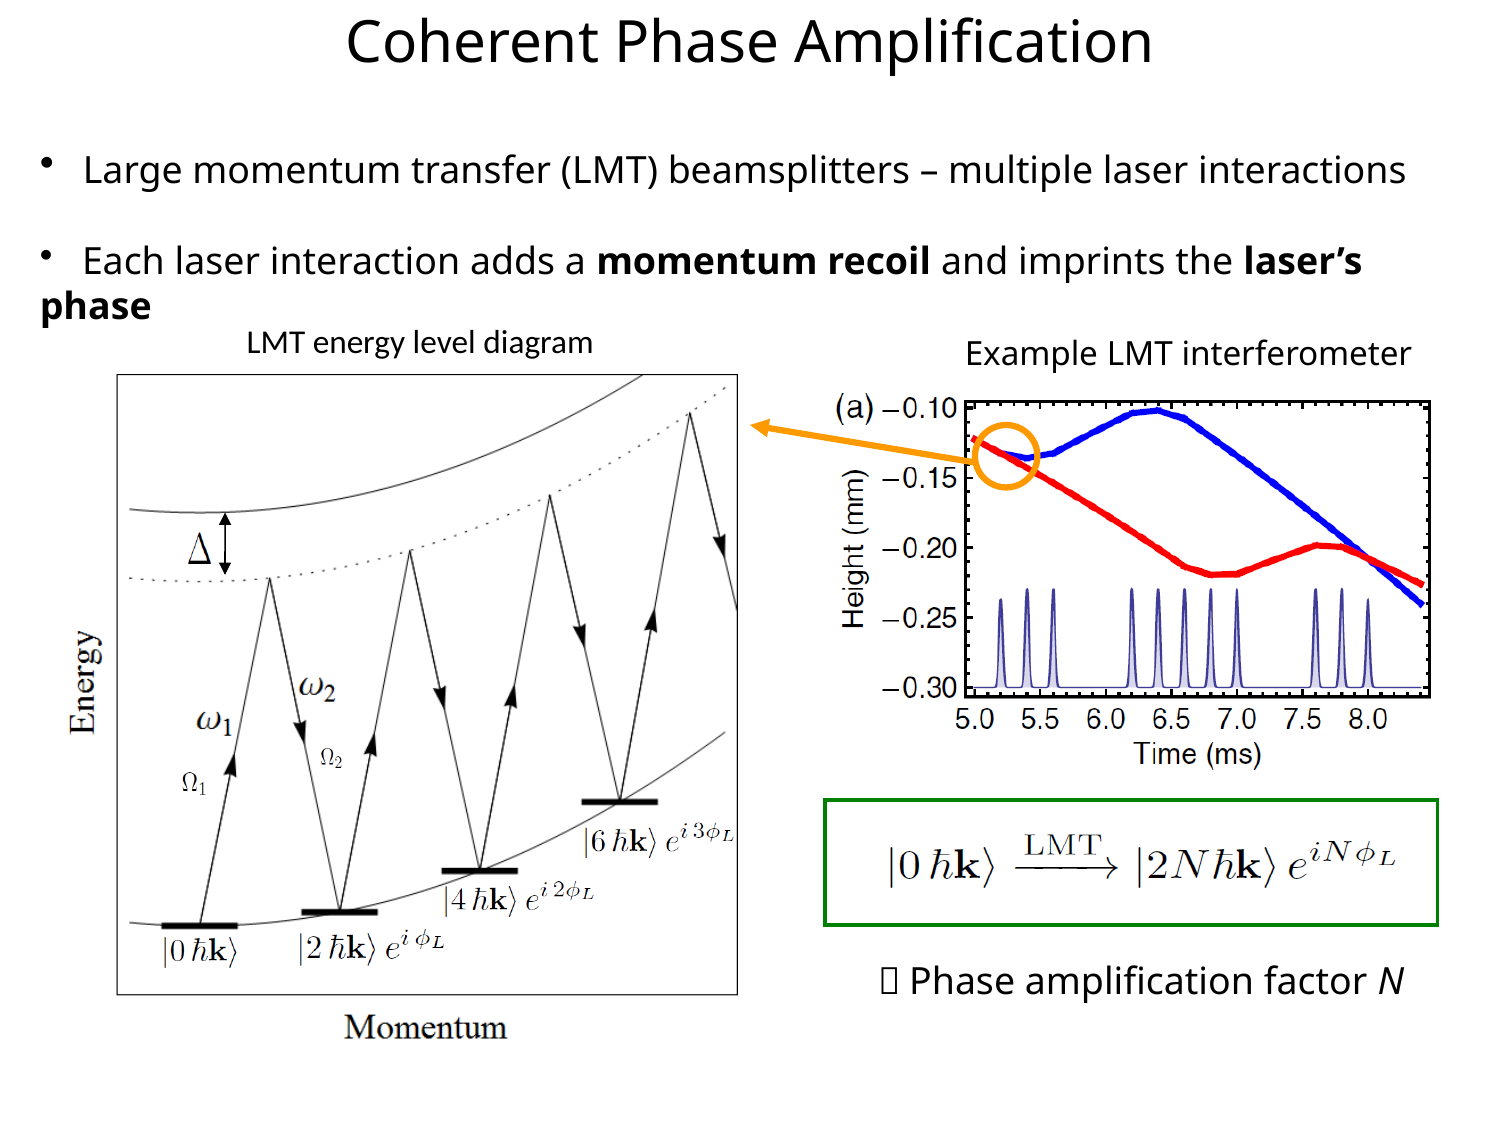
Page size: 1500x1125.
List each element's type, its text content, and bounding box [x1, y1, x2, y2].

title Coherent Phase Amplification [112, 14, 1388, 65]
text_box [750, 420, 819, 437]
picture [62, 374, 738, 1051]
text_box Example LMT interferometer [950, 324, 1494, 380]
picture [824, 380, 1451, 776]
picture [862, 824, 1426, 904]
text_box Large momentum transfer (LMT) beamsplitters – multiple laser interactions Each laser interaction adds a momentum recoil and imprints the laser’s phase [24, 134, 1475, 335]
text_box LMT energy level diagram [231, 312, 610, 368]
text_box [824, 800, 1438, 925]
text_box  Phase amplification factor N [863, 949, 1429, 1010]
